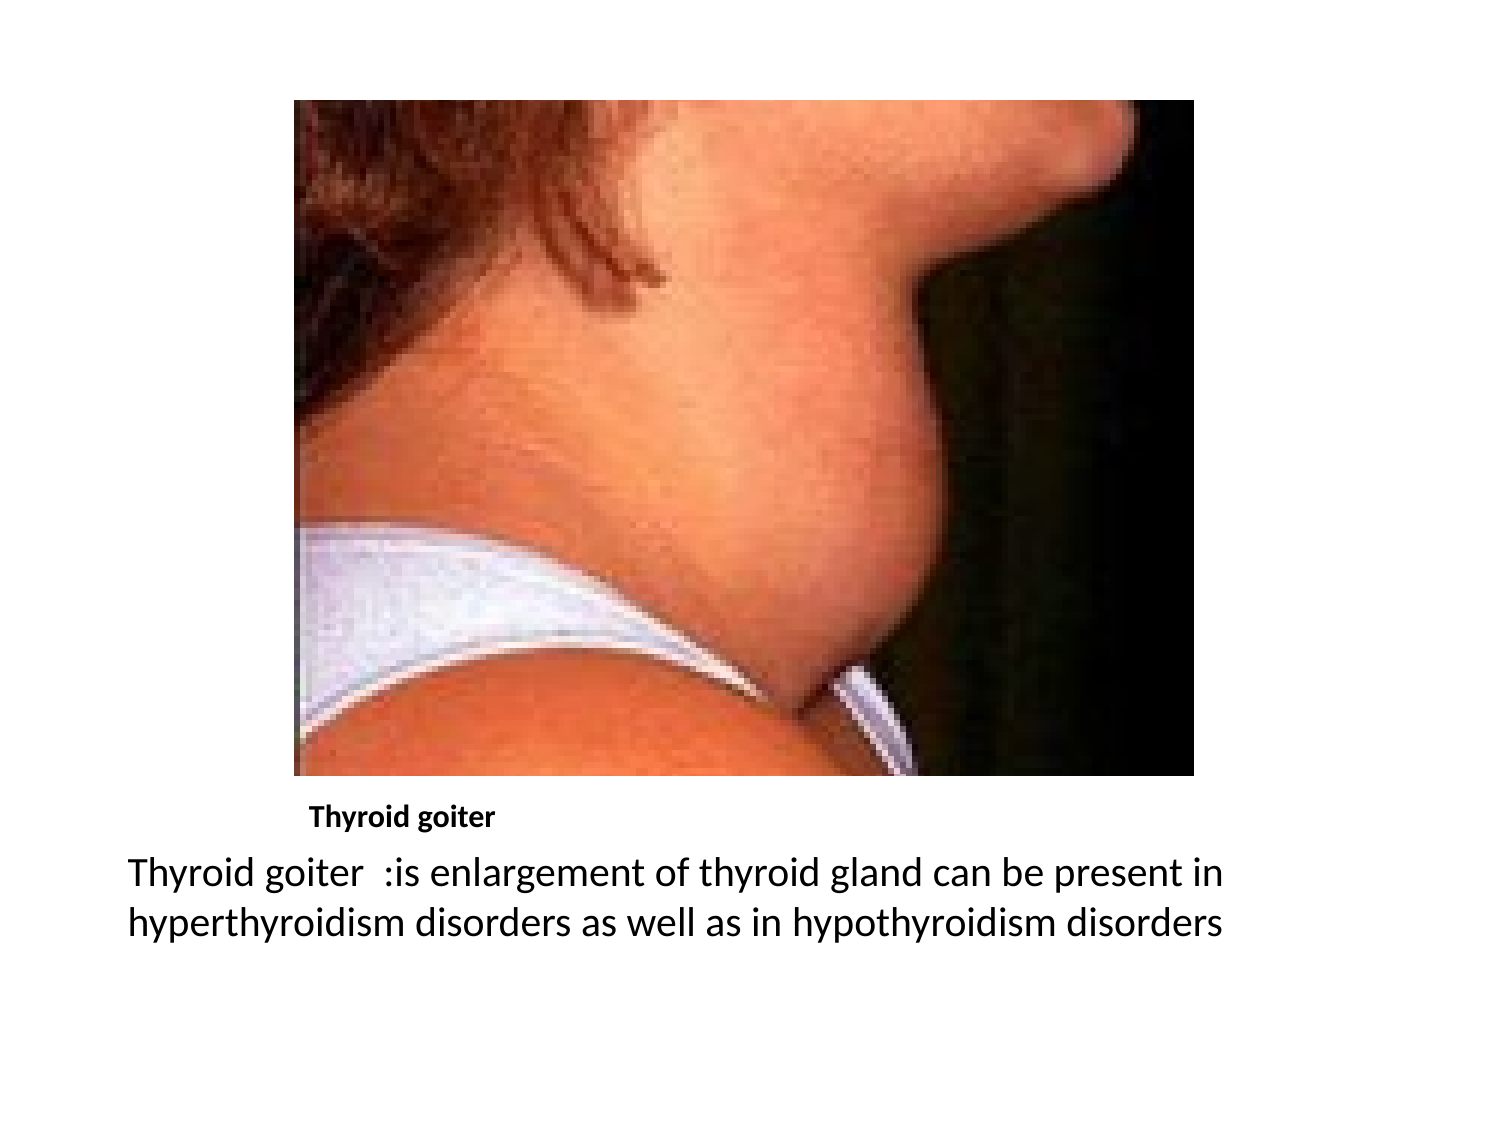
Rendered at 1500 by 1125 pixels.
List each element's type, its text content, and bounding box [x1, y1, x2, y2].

picture [293, 100, 1195, 776]
title Thyroid goiter [294, 787, 1194, 837]
list Thyroid goiter :is enlargement of thyroid gland can be present in hyperthyroidism disorders as well as in hypothyroidism disorders [112, 837, 1300, 1000]
